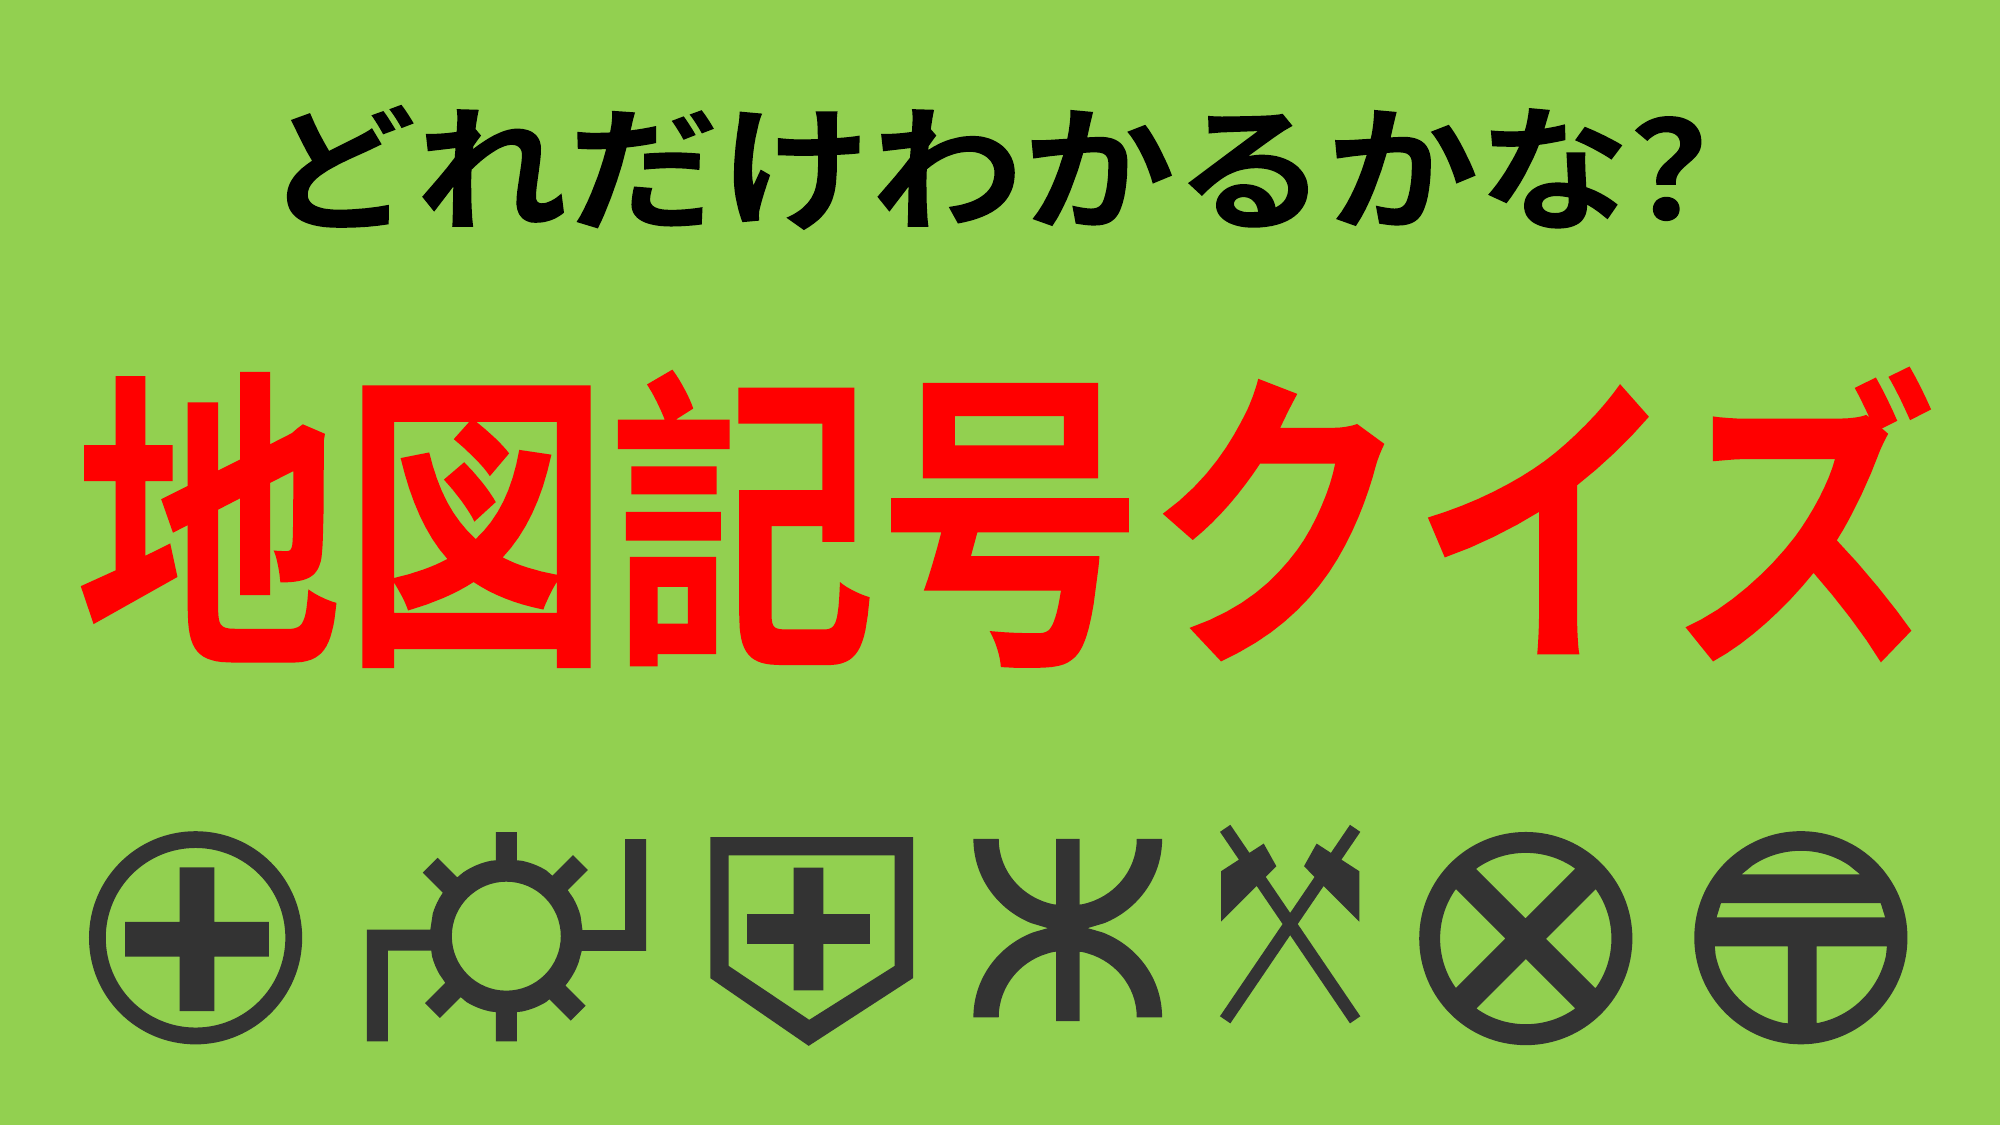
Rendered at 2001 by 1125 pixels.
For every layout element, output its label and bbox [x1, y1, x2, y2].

text_box [973, 838, 1163, 1022]
text_box [710, 837, 914, 1046]
text_box [88, 831, 303, 1045]
text_box [1694, 831, 1908, 1045]
text_box [1419, 831, 1633, 1046]
text_box [1219, 824, 1361, 1024]
text_box [0, 0, 2000, 1125]
text_box [366, 832, 647, 1042]
